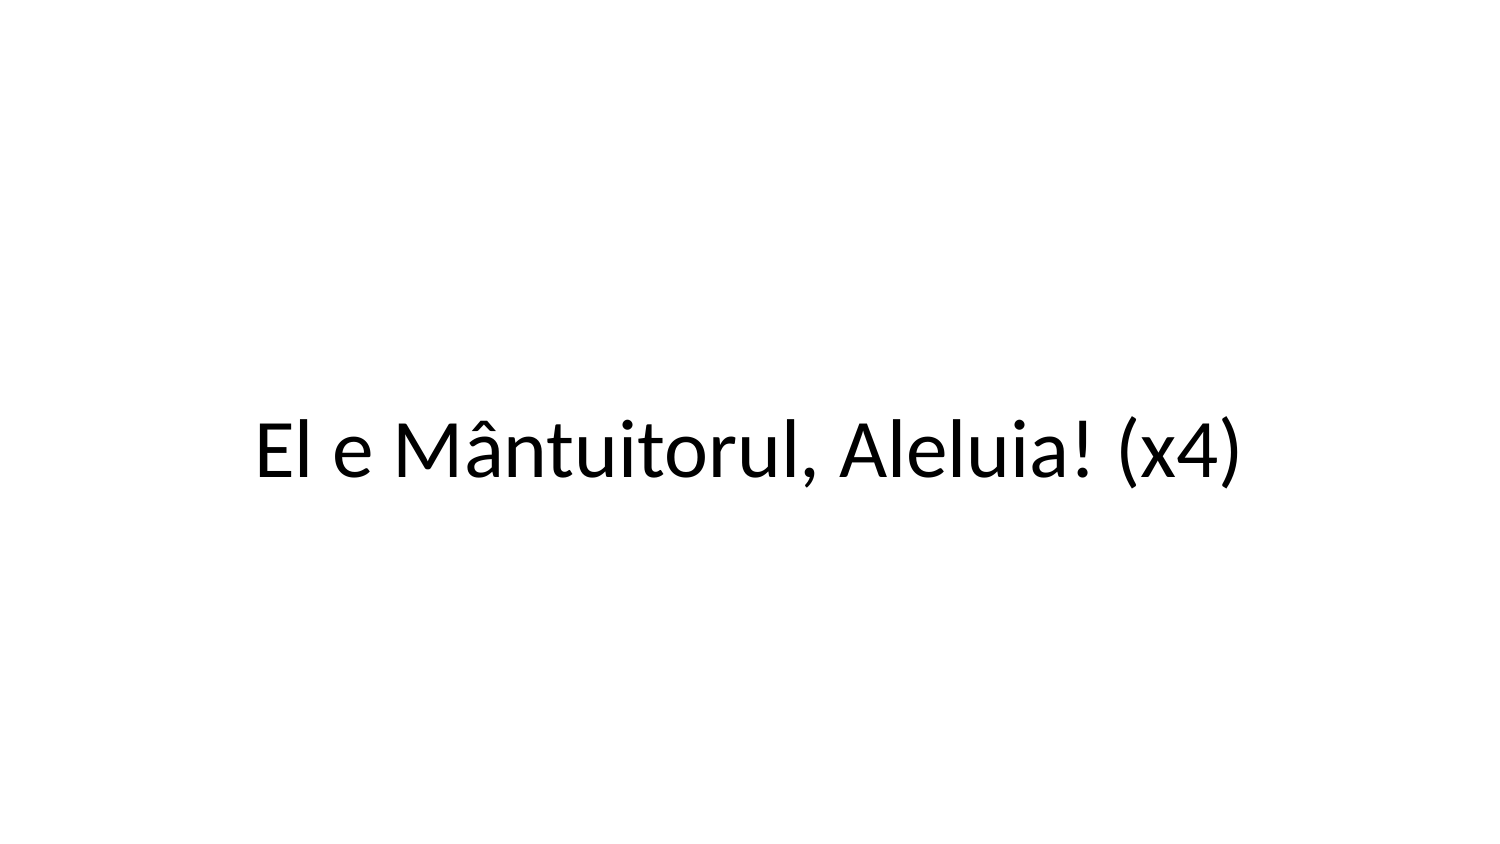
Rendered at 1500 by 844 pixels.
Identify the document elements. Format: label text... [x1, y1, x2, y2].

text_box El e Mântuitorul, Aleluia! (x4) [239, 341, 1261, 502]
